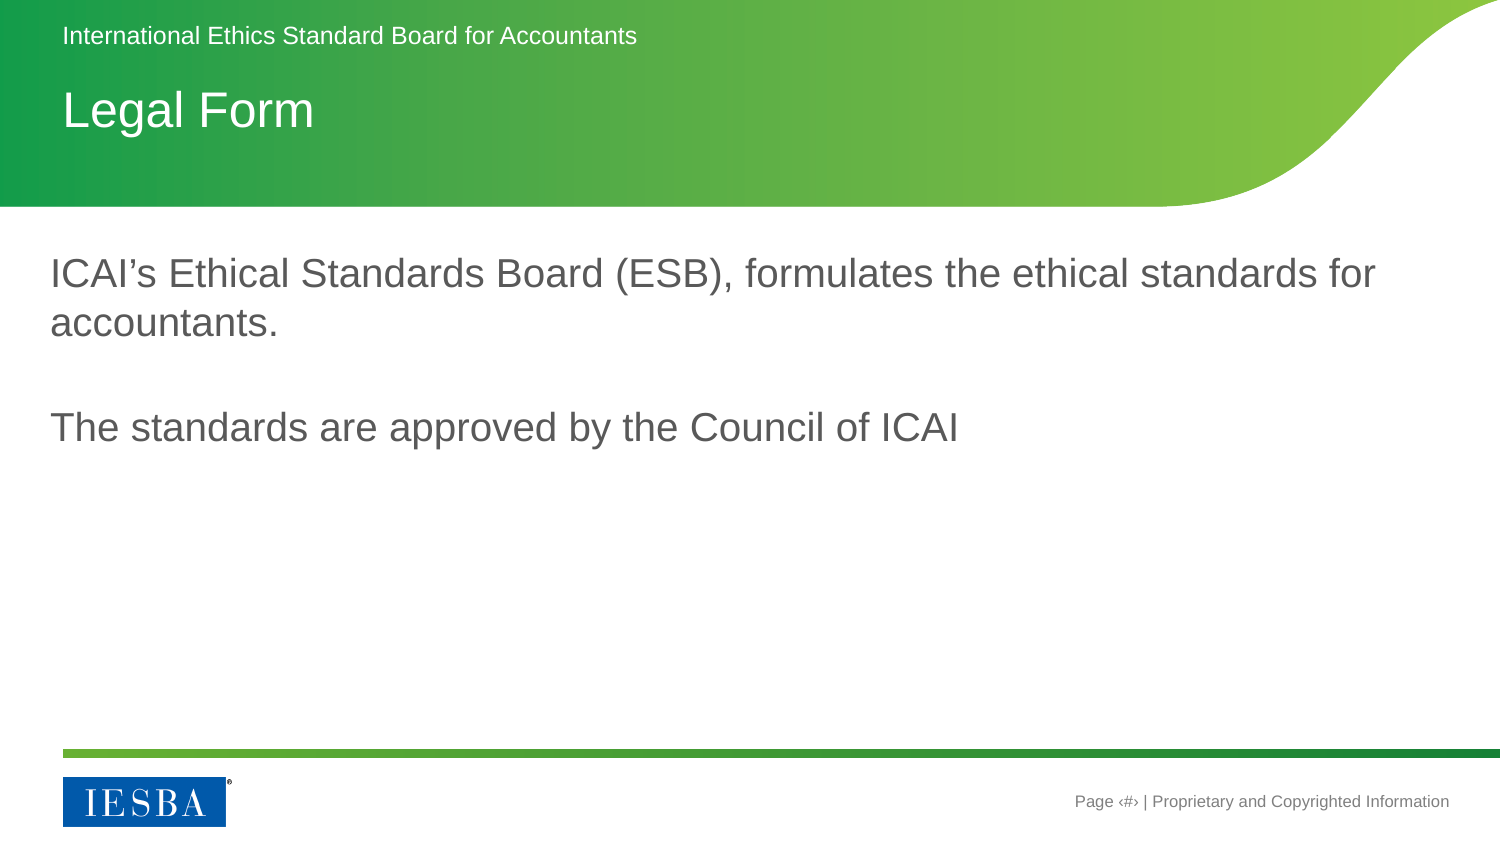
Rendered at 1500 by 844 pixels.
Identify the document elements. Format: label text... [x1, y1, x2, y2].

title Legal Form [61, 74, 1301, 142]
list ICAI’s Ethical Standards Board (ESB), formulates the ethical standards for accountants. The standards are approved by the Council of ICAI [49, 246, 1451, 748]
picture [0, 0, 1500, 207]
text_box International Ethics Standard Board for Accountants [62, 19, 913, 50]
picture [63, 777, 232, 827]
